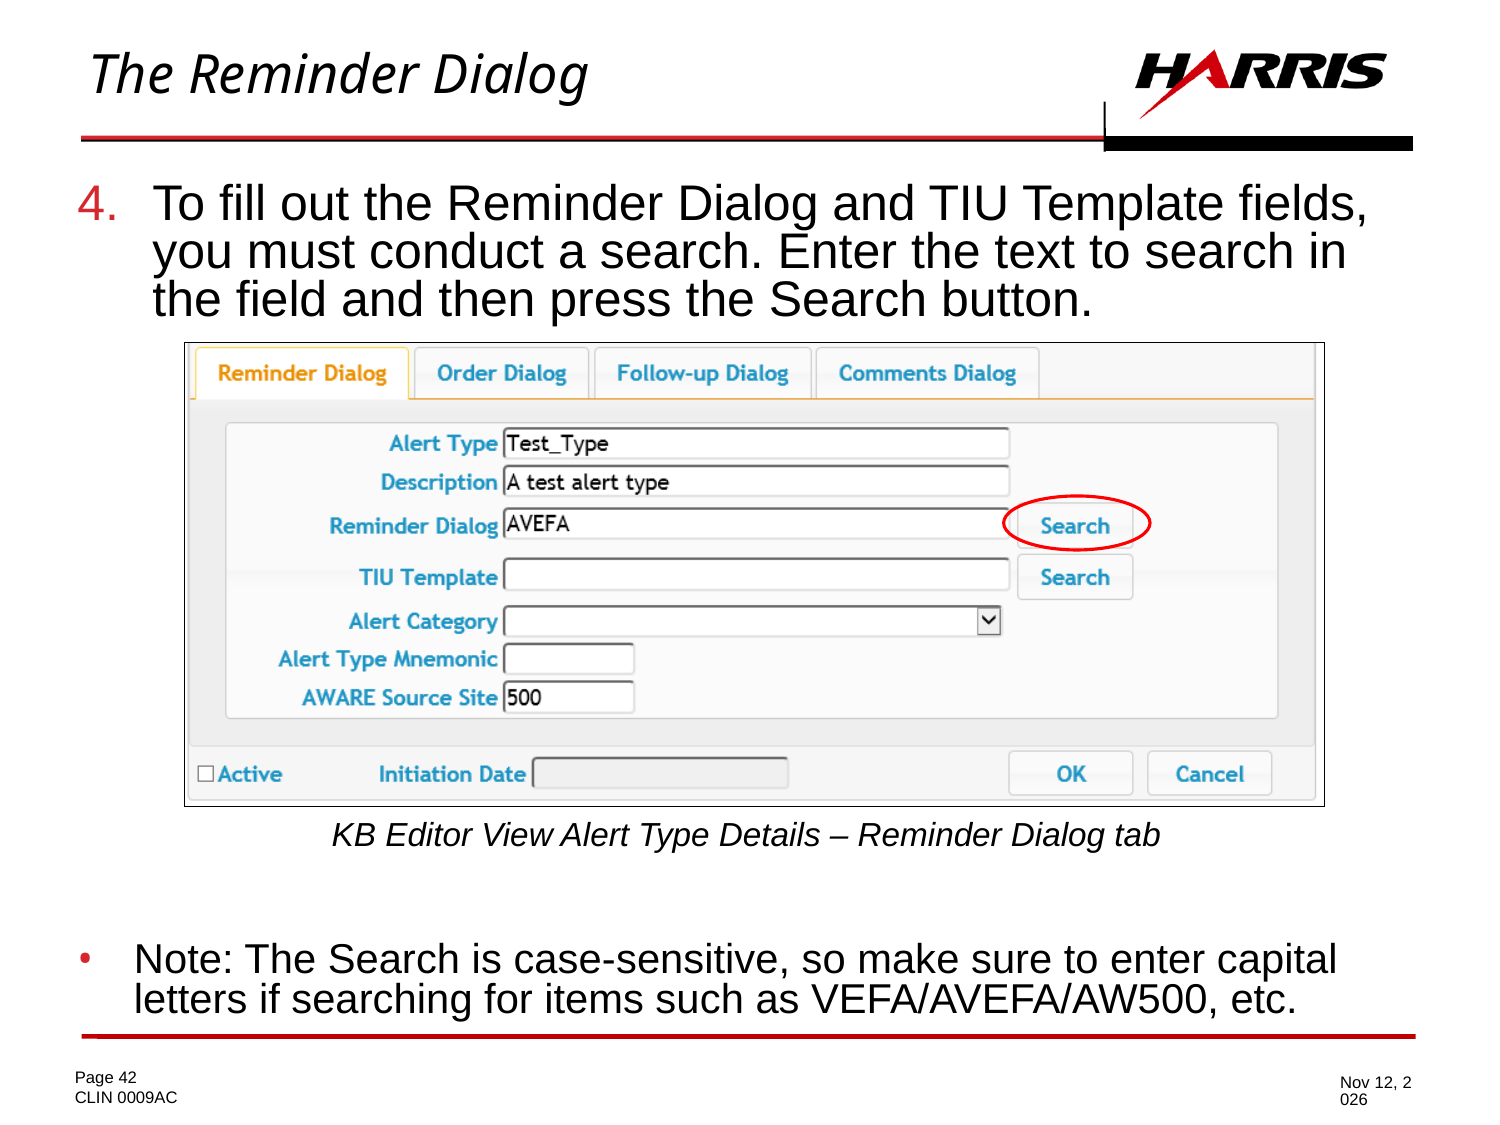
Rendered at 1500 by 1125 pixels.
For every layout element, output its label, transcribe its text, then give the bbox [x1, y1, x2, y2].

list To fill out the Reminder Dialog and TIU Template fields, you must conduct a search. Enter the text to search in the field and then press the Search button. [62, 174, 1432, 421]
picture [184, 342, 1326, 807]
slide_number 6-Oct-14 [1324, 1060, 1435, 1105]
list Note: The Search is case-sensitive, so make sure to enter capital letters if searching for items such as VEFA/AVEFA/AW500, etc. [62, 421, 1432, 1072]
title The Reminder Dialog [73, 27, 962, 117]
picture [1135, 49, 1387, 119]
